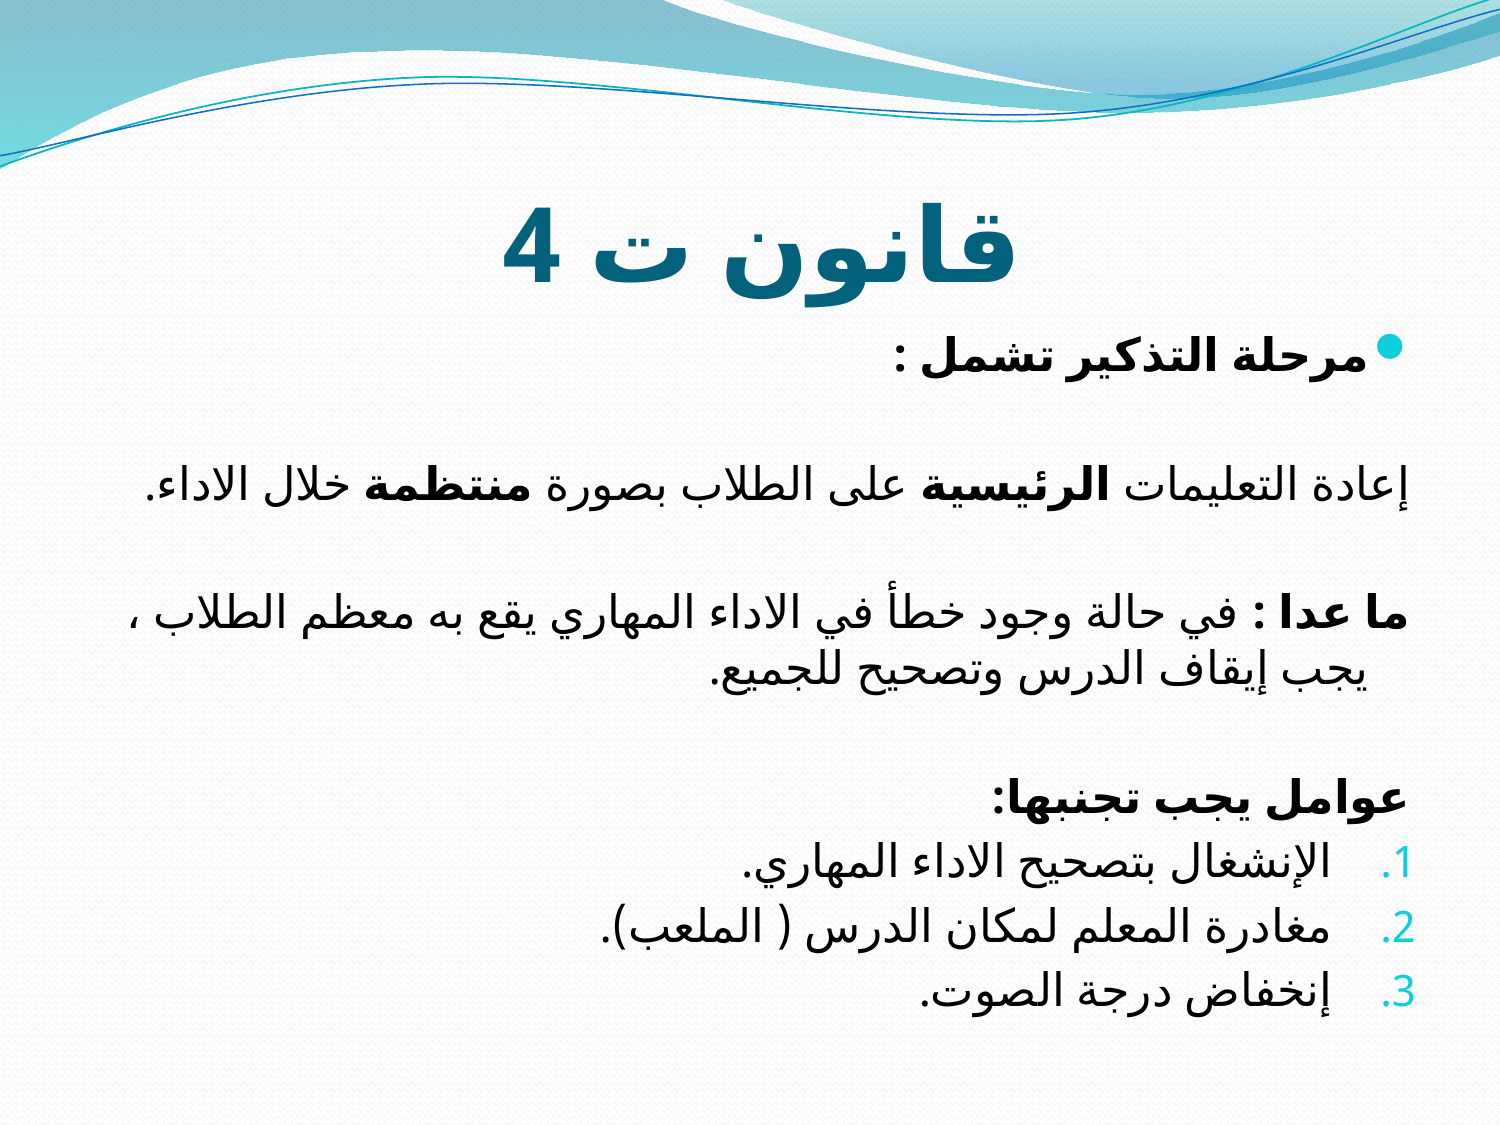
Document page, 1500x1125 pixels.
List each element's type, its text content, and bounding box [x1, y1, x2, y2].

list مرحلة التذكير تشمل : إعادة التعليمات الرئيسية على الطلاب بصورة منتظمة خلال الاداء. ما عدا : في حالة وجود خطأ في الاداء المهاري يقع به معظم الطلاب ، يجب إيقاف الدرس وتصحيح للجميع. عوامل يجب تجنبها: الإنشغال بتصحيح الاداء المهاري. مغادرة المعلم لمكان الدرس ( الملعب). إنخفاض درجة الصوت. [75, 317, 1425, 1038]
title قانون ت 4 [75, 115, 1425, 303]
